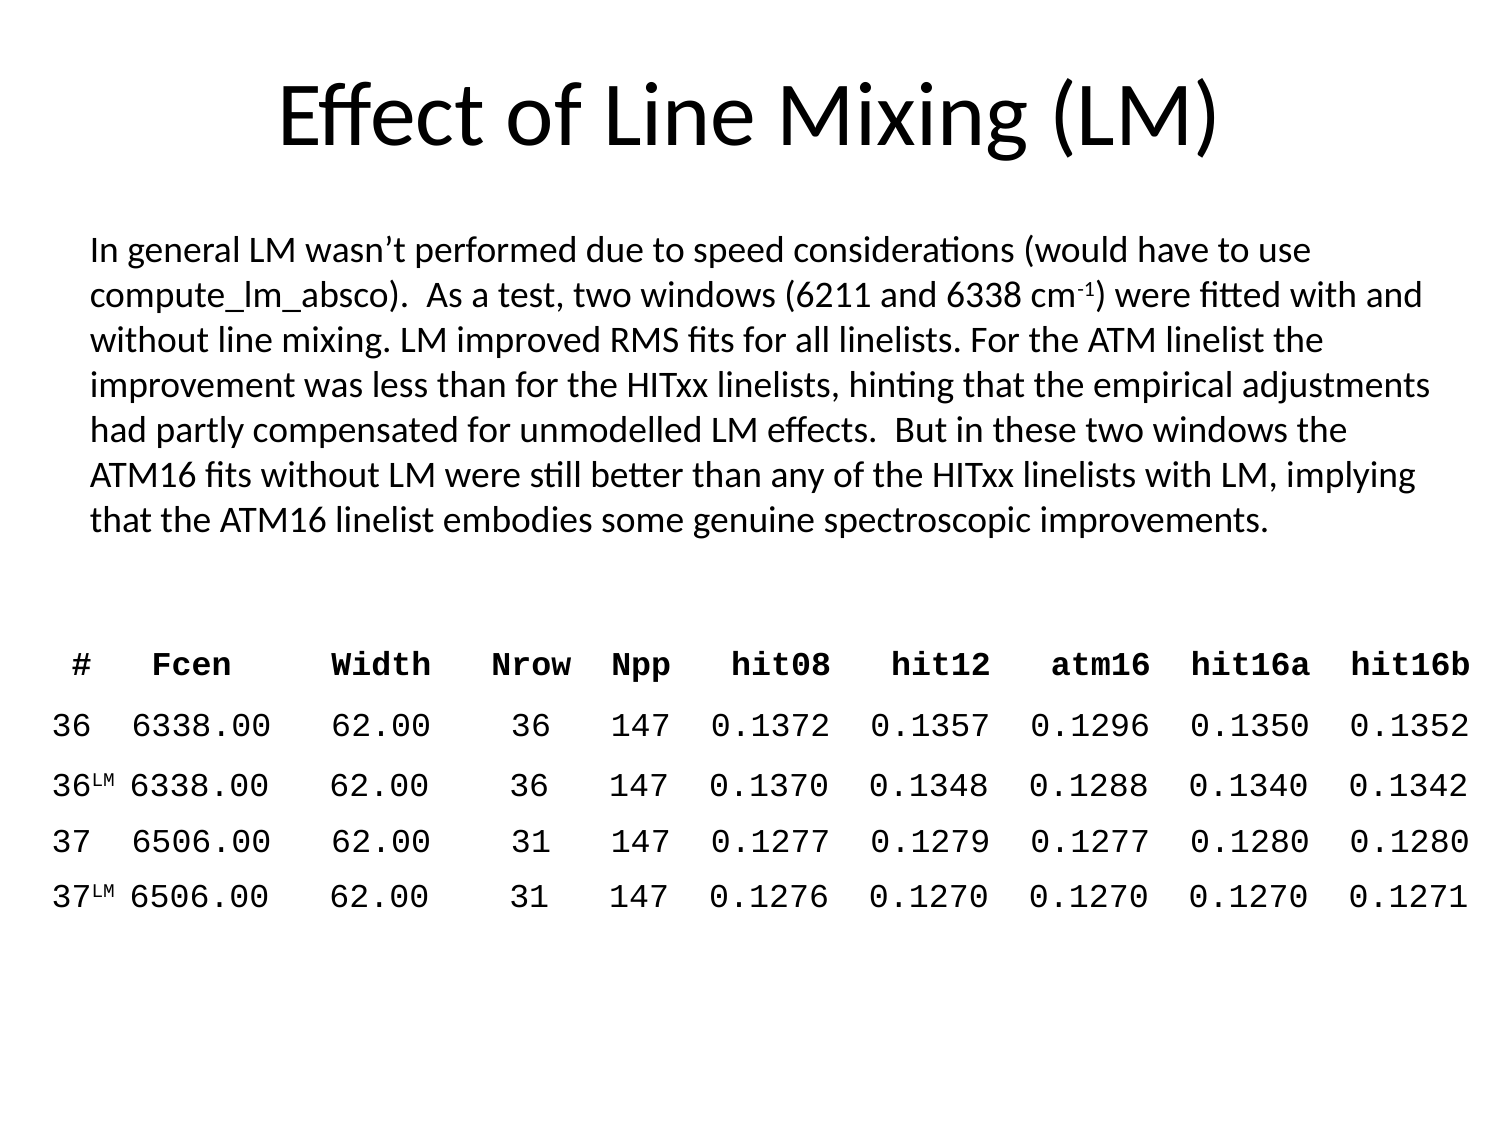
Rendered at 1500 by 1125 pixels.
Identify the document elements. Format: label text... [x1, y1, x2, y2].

text_box In general LM wasn’t performed due to speed considerations (would have to use compute_lm_absco). As a test, two windows (6211 and 6338 cm-1) were fitted with and without line mixing. LM improved RMS fits for all linelists. For the ATM linelist the improvement was less than for the HITxx linelists, hinting that the empirical adjustments had partly compensated for unmodelled LM effects. But in these two windows the ATM16 fits without LM were still better than any of the HITxx linelists with LM, implying that the ATM16 linelist embodies some genuine spectroscopic improvements. [74, 217, 1475, 593]
text_box # Fcen Width Nrow Npp hit08 hit12 atm16 hit16a hit16b 36 6338.00 62.00 36 147 0.1372 0.1357 0.1296 0.1350 0.1352 36LM 6338.00 62.00 36 147 0.1370 0.1348 0.1288 0.1340 0.1342 37 6506.00 62.00 31 147 0.1277 0.1279 0.1277 0.1280 0.1280 37LM 6506.00 62.00 31 147 0.1276 0.1270 0.1270 0.1270 0.1271 [36, 642, 1487, 998]
title Effect of Line Mixing (LM) [75, 45, 1425, 173]
